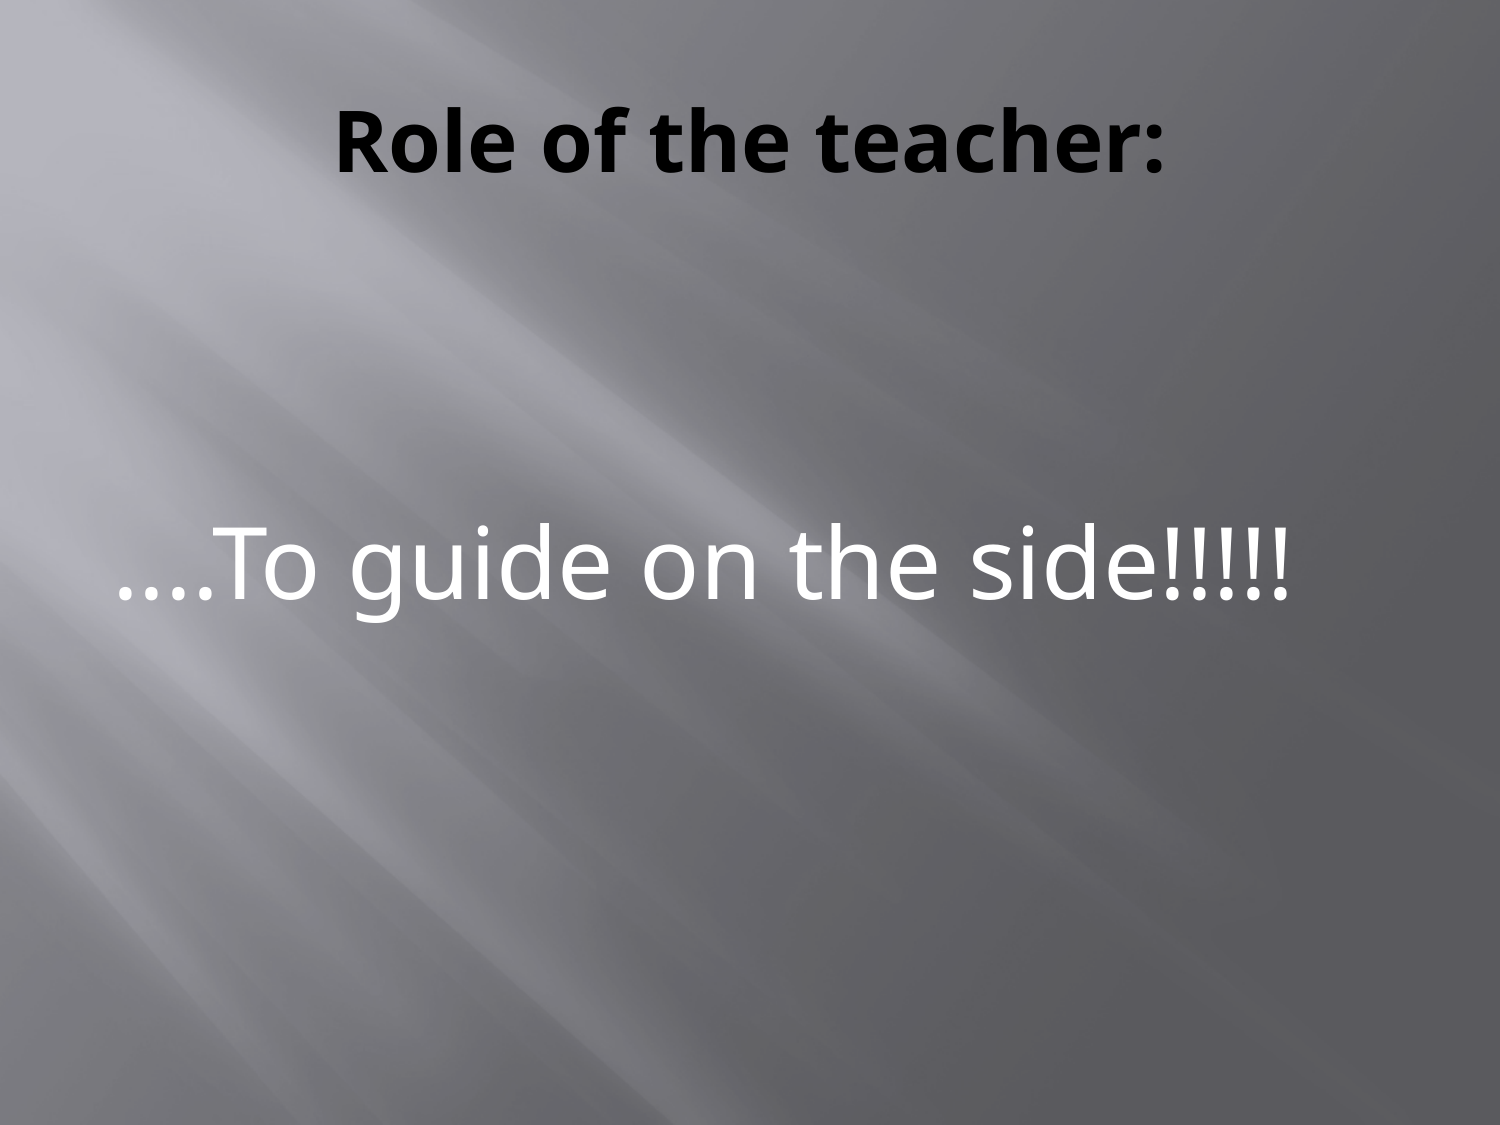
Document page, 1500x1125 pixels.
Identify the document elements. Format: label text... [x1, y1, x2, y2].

list ....To guide on the side!!!!! [75, 262, 1425, 1035]
title Role of the teacher: [75, 45, 1425, 233]
